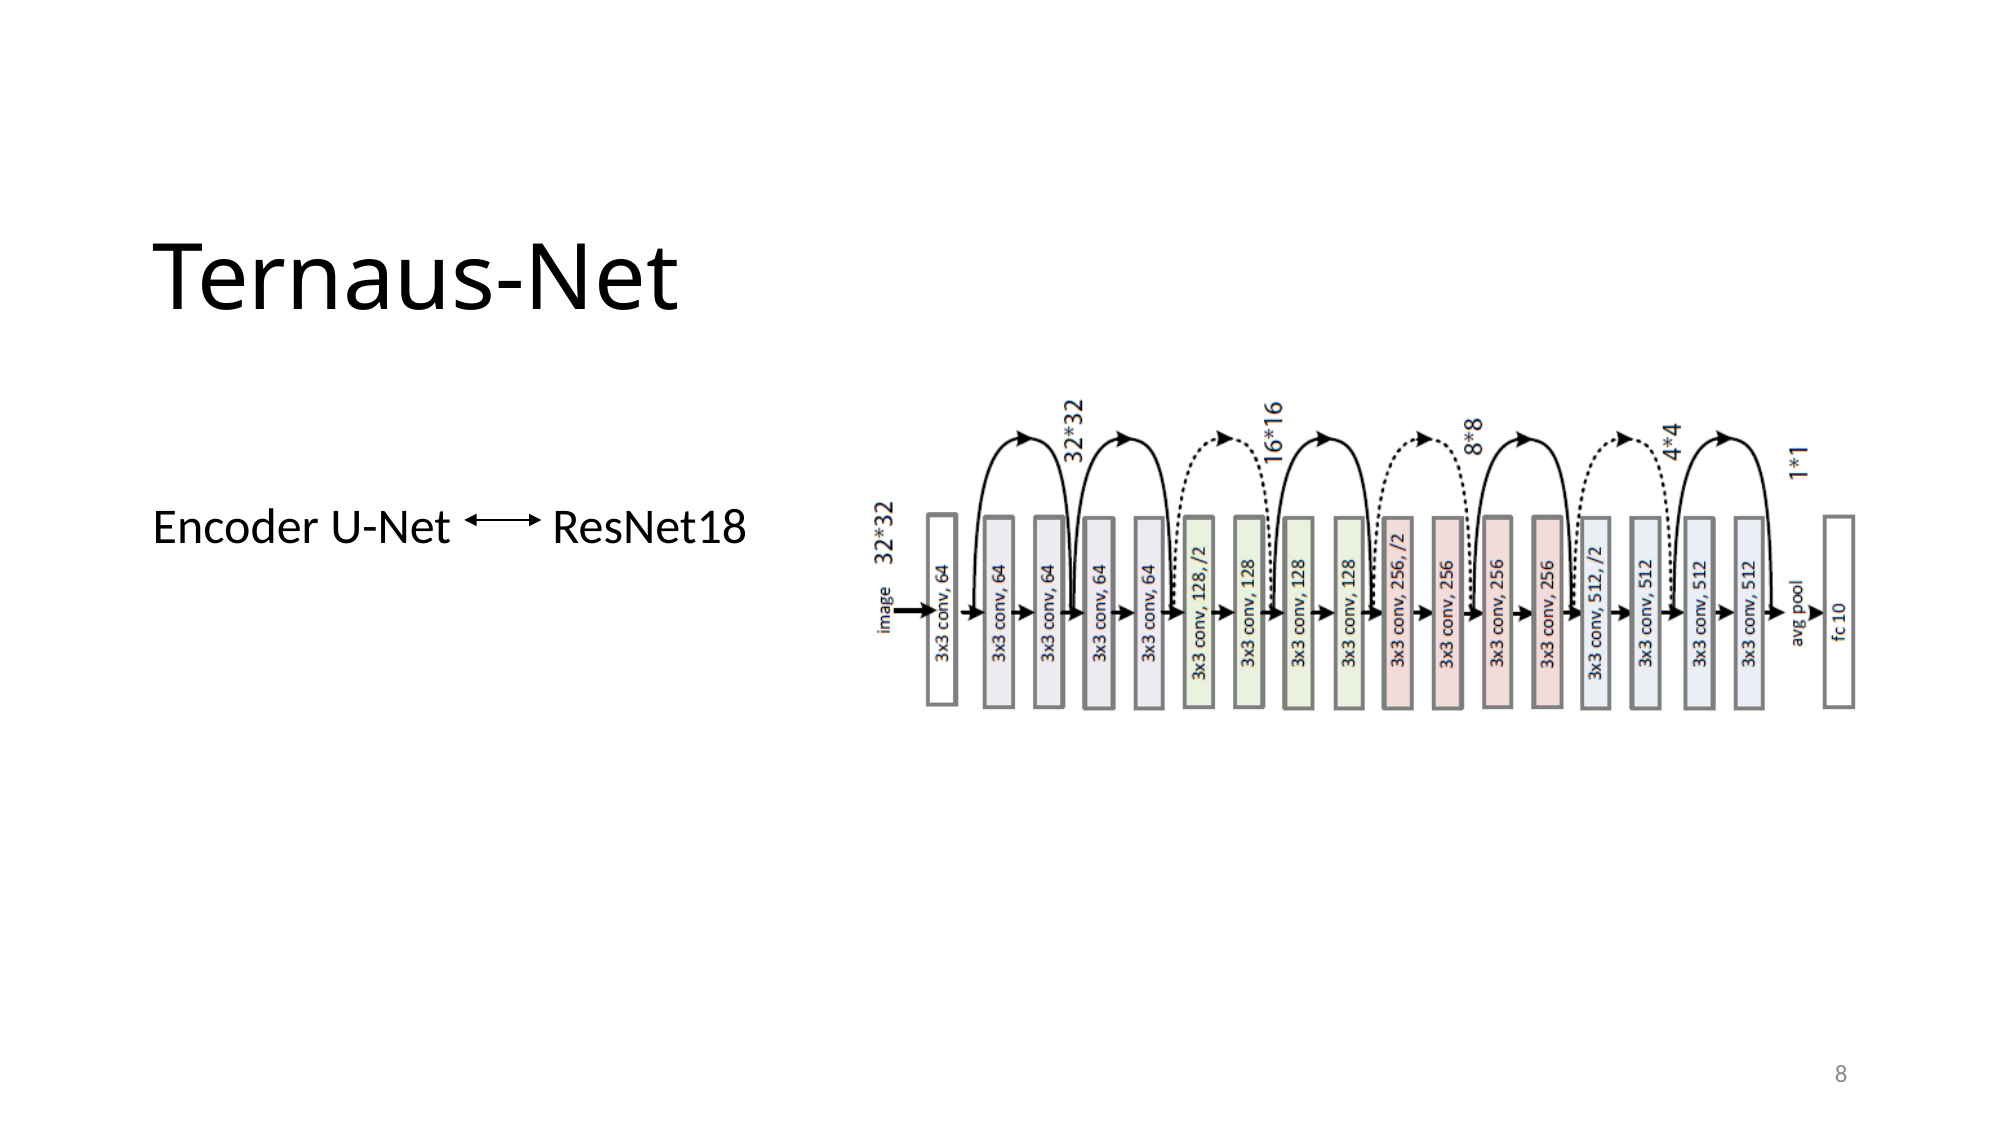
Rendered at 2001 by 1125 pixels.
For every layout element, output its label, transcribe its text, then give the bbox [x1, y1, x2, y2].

list Encoder U-Net ResNet18 [137, 337, 783, 963]
slide_number 8 [1412, 1042, 1863, 1103]
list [850, 393, 1863, 730]
title Ternaus-Net [137, 75, 783, 337]
